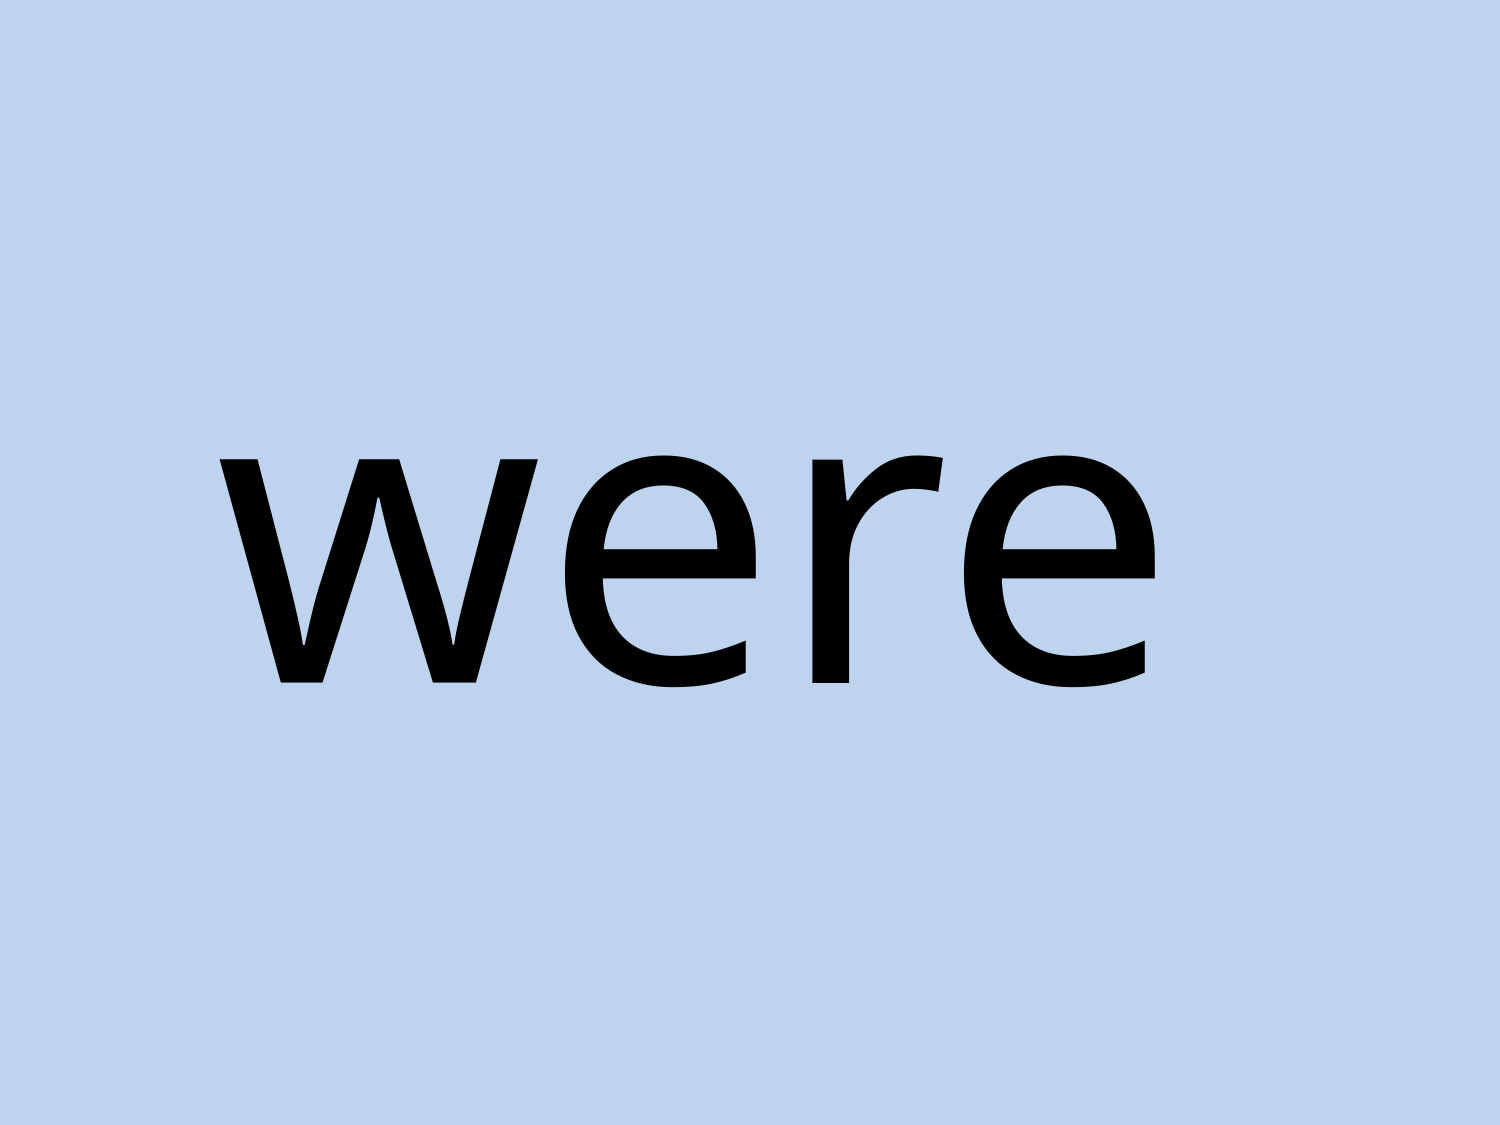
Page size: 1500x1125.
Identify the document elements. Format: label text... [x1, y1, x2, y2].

text_box were [41, 259, 1459, 775]
